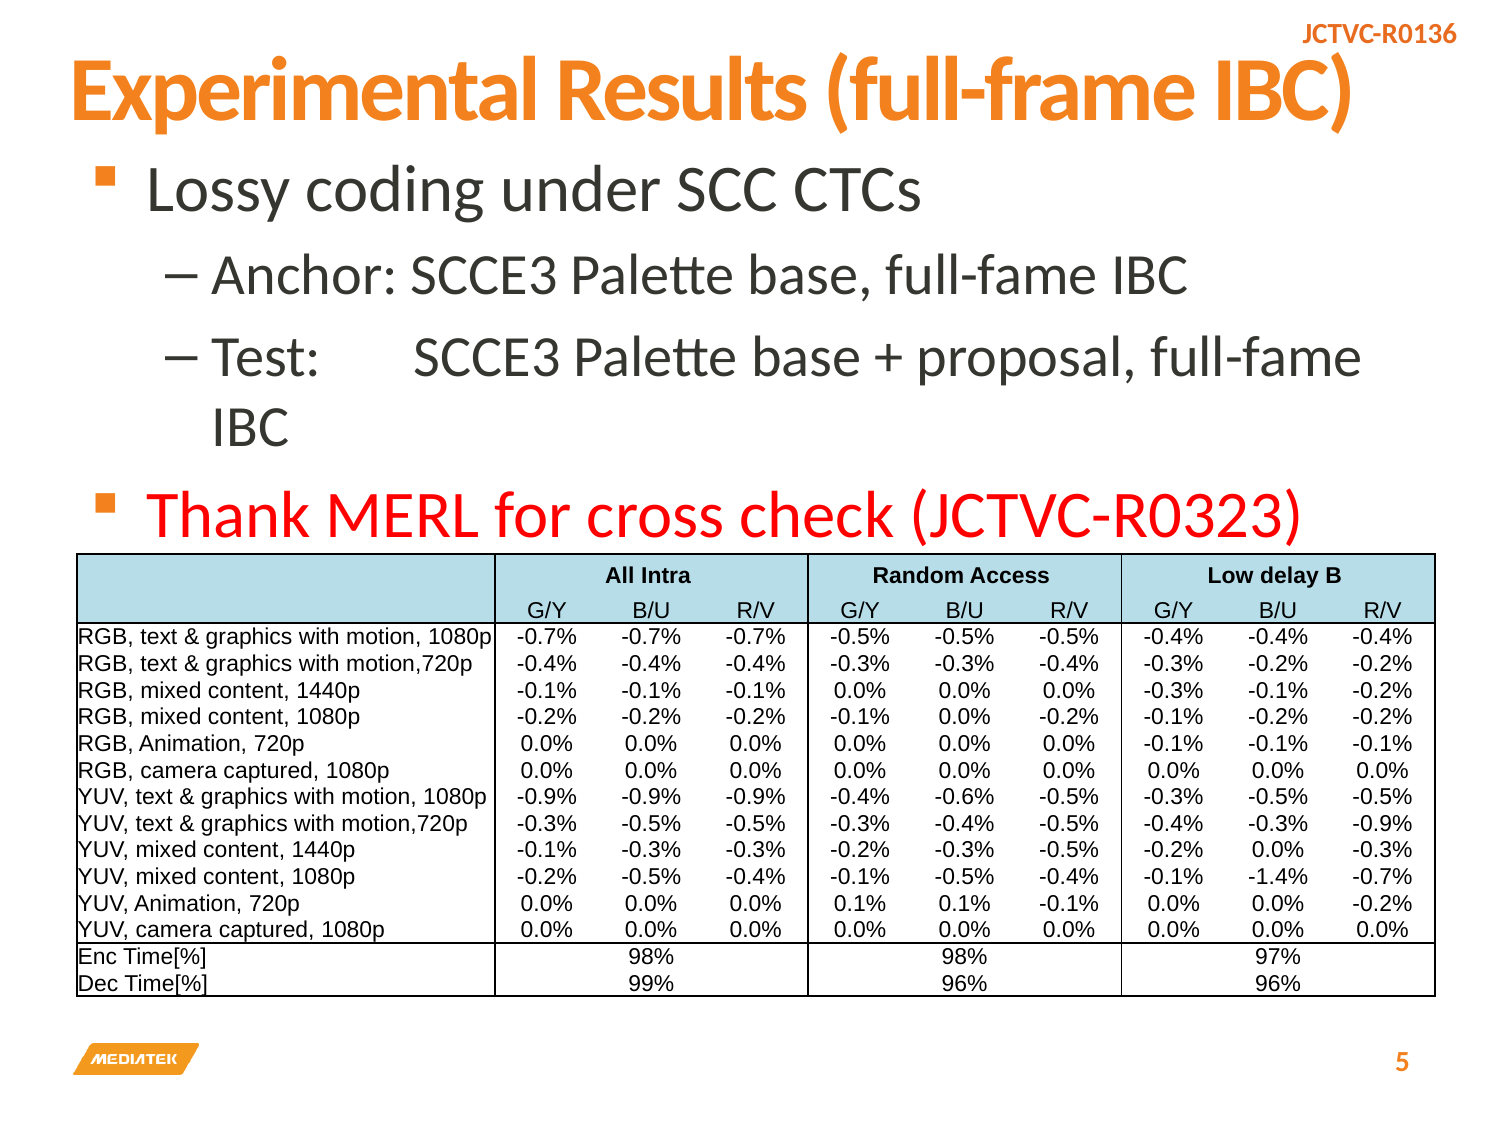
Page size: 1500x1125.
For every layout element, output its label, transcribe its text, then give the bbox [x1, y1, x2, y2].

table_cell 0.0% [496, 889, 599, 916]
table_cell 0.0% [1226, 889, 1330, 916]
table_cell Dec Time[%] [78, 969, 494, 995]
table_cell 0.0% [599, 730, 704, 756]
table_cell -0.1% [1226, 676, 1330, 703]
table_cell 0.0% [913, 756, 1017, 783]
table_cell YUV, Animation, 720p [78, 889, 494, 916]
table_cell -0.1% [1226, 730, 1330, 756]
table_cell -0.5% [1330, 783, 1434, 809]
table_cell YUV, camera captured, 1080p [78, 916, 494, 942]
table_cell -0.5% [1017, 783, 1121, 809]
table_cell 0.0% [1017, 676, 1121, 703]
table_cell 0.0% [1226, 756, 1330, 783]
table_cell R/V [704, 589, 807, 622]
table_header All Intra [496, 555, 807, 589]
table_cell 0.0% [599, 756, 704, 783]
table_cell -0.5% [599, 863, 704, 889]
table_cell 0.0% [1017, 730, 1121, 756]
table_cell -0.3% [1122, 783, 1226, 809]
table_cell -0.9% [1330, 809, 1434, 836]
table_cell -0.4% [809, 783, 913, 809]
table_cell -0.4% [1122, 624, 1226, 650]
table_cell -0.1% [809, 703, 913, 730]
table_cell -0.2% [1330, 889, 1434, 916]
table_cell -0.2% [496, 703, 599, 730]
table_cell 98% [496, 944, 807, 969]
table_cell -0.2% [1122, 836, 1226, 863]
table_cell -0.2% [1330, 703, 1434, 730]
table_cell 97% [1122, 944, 1434, 969]
title Experimental Results (full-frame IBC) [37, 42, 1388, 149]
table_cell R/V [1017, 589, 1121, 622]
table_cell -0.1% [496, 836, 599, 863]
table_cell RGB, mixed content, 1440p [78, 676, 494, 703]
table_cell -0.5% [1017, 624, 1121, 650]
table_cell YUV, text & graphics with motion, 1080p [78, 783, 494, 809]
table_cell 0.0% [809, 756, 913, 783]
table_cell 0.0% [704, 730, 807, 756]
table_cell -0.2% [496, 863, 599, 889]
table_cell -0.1% [1122, 703, 1226, 730]
table_cell -0.6% [913, 783, 1017, 809]
table_cell 0.0% [496, 756, 599, 783]
table_cell -0.7% [496, 624, 599, 650]
table_cell 96% [1122, 969, 1434, 995]
table_header Low delay B [1122, 555, 1434, 589]
table_cell -0.7% [599, 624, 704, 650]
table_cell 0.0% [704, 756, 807, 783]
table_cell -0.3% [599, 836, 704, 863]
table_cell -0.4% [496, 650, 599, 676]
table_cell 0.0% [809, 730, 913, 756]
table_cell YUV, text & graphics with motion,720p [78, 809, 494, 836]
table_cell -0.3% [1122, 650, 1226, 676]
table_cell -0.5% [599, 809, 704, 836]
table_cell -0.1% [809, 863, 913, 889]
table_header [78, 555, 494, 589]
table_cell 0.1% [913, 889, 1017, 916]
table_cell 0.0% [1122, 916, 1226, 942]
table_cell B/U [913, 589, 1017, 622]
table_cell -0.2% [599, 703, 704, 730]
table_cell -0.2% [1330, 650, 1434, 676]
table_cell -0.9% [704, 783, 807, 809]
table_cell -0.2% [1017, 703, 1121, 730]
table_cell -0.1% [599, 676, 704, 703]
table_cell -0.3% [704, 836, 807, 863]
table_cell 0.0% [1122, 756, 1226, 783]
table_cell -0.3% [913, 650, 1017, 676]
table_cell 0.0% [1330, 756, 1434, 783]
table_cell 0.0% [1330, 916, 1434, 942]
table_cell -0.2% [704, 703, 807, 730]
table_cell -0.5% [704, 809, 807, 836]
table_cell RGB, Animation, 720p [78, 730, 494, 756]
table_cell 0.0% [1226, 916, 1330, 942]
table_cell 0.0% [913, 703, 1017, 730]
table_cell 0.0% [913, 676, 1017, 703]
table_cell RGB, text & graphics with motion, 1080p [78, 624, 494, 650]
table_cell 0.0% [704, 916, 807, 942]
table_cell -0.1% [1122, 863, 1226, 889]
table_cell 96% [809, 969, 1121, 995]
table_cell B/U [1226, 589, 1330, 622]
table_cell 0.0% [496, 916, 599, 942]
table_cell -0.5% [1017, 809, 1121, 836]
table_cell -0.4% [599, 650, 704, 676]
table_cell -0.5% [913, 624, 1017, 650]
table_cell -0.4% [1017, 650, 1121, 676]
table_cell -0.2% [1226, 650, 1330, 676]
table_cell -0.4% [913, 809, 1017, 836]
table_cell 98% [809, 944, 1121, 969]
table_cell 99% [496, 969, 807, 995]
table_cell RGB, mixed content, 1080p [78, 703, 494, 730]
table_cell -0.5% [809, 624, 913, 650]
table_cell 0.0% [599, 916, 704, 942]
table_cell Enc Time[%] [78, 944, 494, 969]
table_cell -0.7% [1330, 863, 1434, 889]
list Lossy coding under SCC CTCs Anchor: SCCE3 Palette base, full-fame IBC Test: SCCE3 Palette base + proposal, full-fame IBC Thank MERL for cross check (JCTVC-R0323) [75, 137, 1425, 553]
table_cell -0.4% [1122, 809, 1226, 836]
table_cell -0.2% [1226, 703, 1330, 730]
slide_number 5 [1251, 1029, 1425, 1090]
table_cell YUV, mixed content, 1080p [78, 863, 494, 889]
table_cell -0.4% [704, 650, 807, 676]
table_cell [78, 589, 494, 622]
table_cell -0.4% [704, 863, 807, 889]
table_cell -0.5% [913, 863, 1017, 889]
table_cell 0.0% [1122, 889, 1226, 916]
table_cell B/U [599, 589, 704, 622]
table_cell G/Y [496, 589, 599, 622]
table_cell -0.1% [496, 676, 599, 703]
table_cell YUV, mixed content, 1440p [78, 836, 494, 863]
table_cell -0.5% [1017, 836, 1121, 863]
table_cell -0.3% [809, 650, 913, 676]
table_cell -0.9% [599, 783, 704, 809]
table_cell 0.0% [704, 889, 807, 916]
table_cell -0.1% [704, 676, 807, 703]
table_cell -0.4% [1017, 863, 1121, 889]
table_cell -0.4% [1330, 624, 1434, 650]
table_cell -0.5% [1226, 783, 1330, 809]
table_cell 0.0% [913, 916, 1017, 942]
table_cell -0.3% [1122, 676, 1226, 703]
table_cell RGB, camera captured, 1080p [78, 756, 494, 783]
table_cell -0.3% [809, 809, 913, 836]
table_cell 0.0% [1017, 756, 1121, 783]
table_cell 0.0% [913, 730, 1017, 756]
table_cell -0.1% [1330, 730, 1434, 756]
table_header Random Access [809, 555, 1121, 589]
table_cell -0.1% [1122, 730, 1226, 756]
picture [73, 1043, 199, 1075]
table_cell -0.4% [1226, 624, 1330, 650]
table_cell -0.3% [1330, 836, 1434, 863]
table_cell 0.1% [809, 889, 913, 916]
table_cell RGB, text & graphics with motion,720p [78, 650, 494, 676]
table_cell 0.0% [1017, 916, 1121, 942]
table_cell R/V [1330, 589, 1434, 622]
table_cell 0.0% [809, 676, 913, 703]
table_cell -0.7% [704, 624, 807, 650]
table_cell -1.4% [1226, 863, 1330, 889]
table_cell 0.0% [496, 730, 599, 756]
table_cell -0.1% [1017, 889, 1121, 916]
table_cell G/Y [1122, 589, 1226, 622]
table_cell -0.2% [809, 836, 913, 863]
table_cell G/Y [809, 589, 913, 622]
table_cell -0.3% [913, 836, 1017, 863]
table_cell 0.0% [1226, 836, 1330, 863]
table_cell 0.0% [809, 916, 913, 942]
table_cell -0.3% [1226, 809, 1330, 836]
table_cell -0.3% [496, 809, 599, 836]
table_cell -0.2% [1330, 676, 1434, 703]
table_cell -0.9% [496, 783, 599, 809]
table_cell 0.0% [599, 889, 704, 916]
